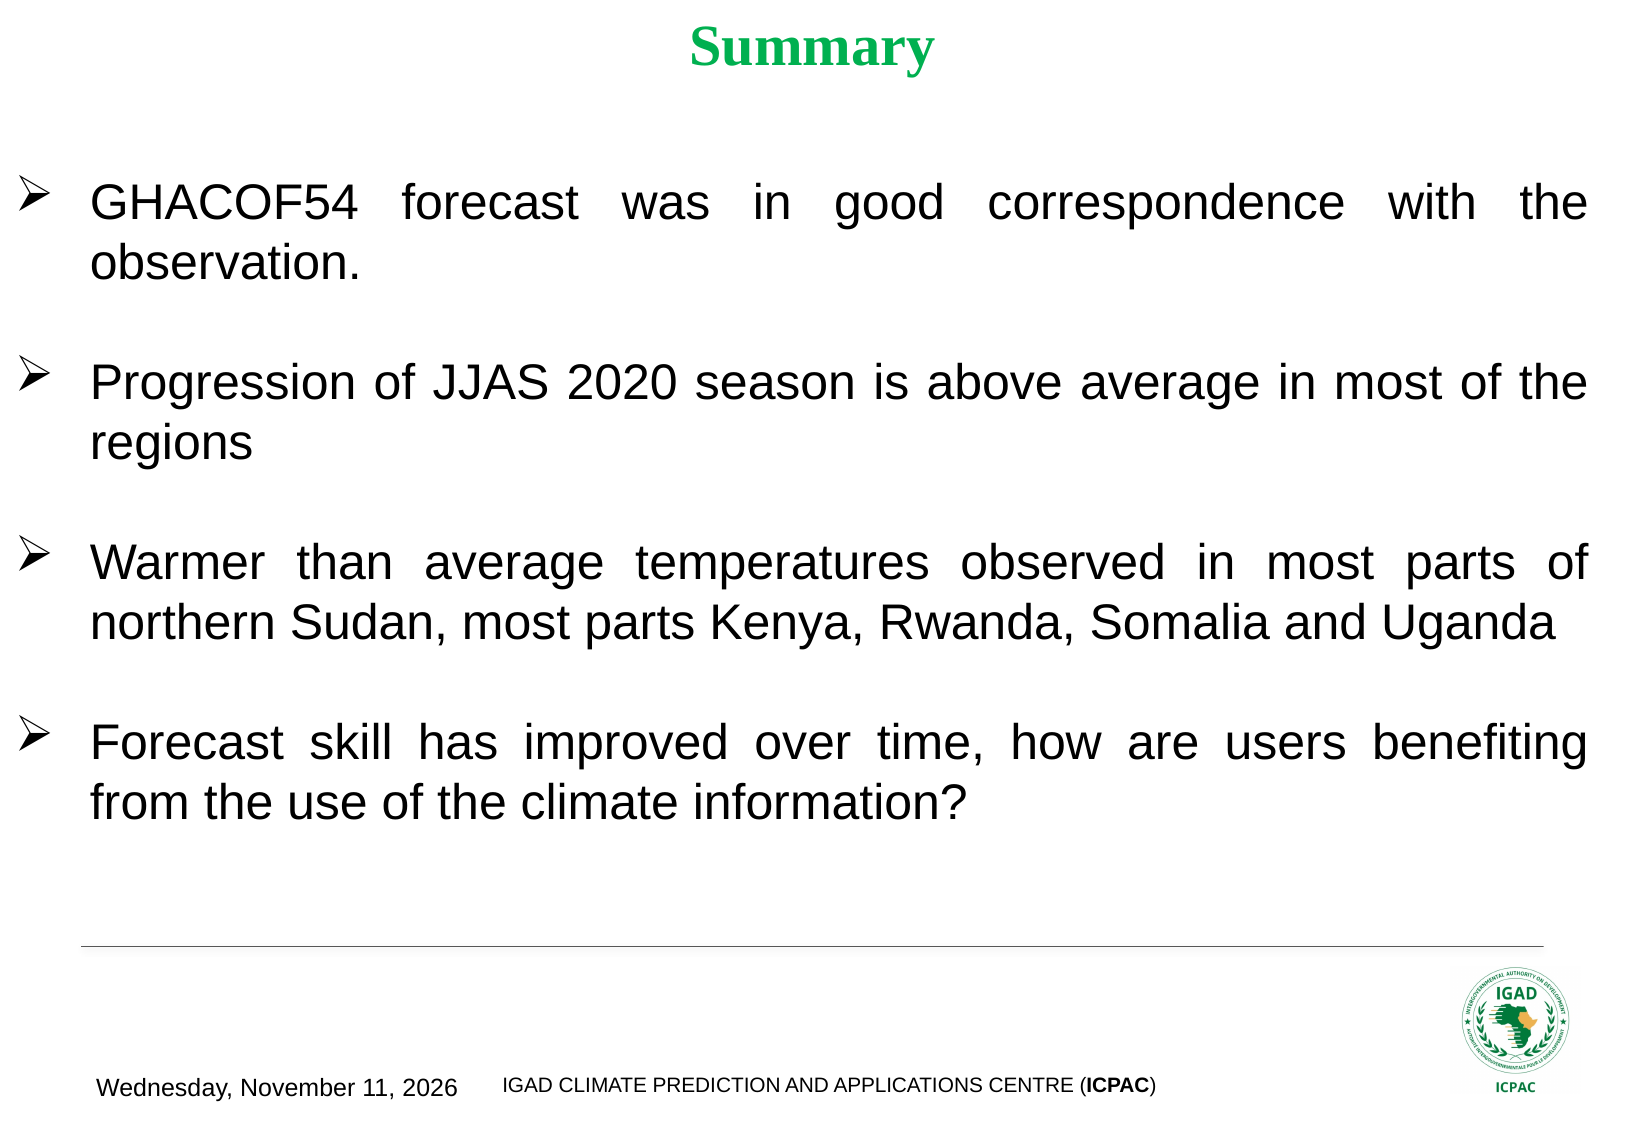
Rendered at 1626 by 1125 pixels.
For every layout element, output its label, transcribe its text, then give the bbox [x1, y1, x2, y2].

text_box IGAD CLIMATE PREDICTION AND APPLICATIONS CENTRE (ICPAC) [487, 1064, 1195, 1094]
picture [1449, 965, 1581, 1095]
title Summary [0, 6, 1625, 78]
text_box GHACOF54 forecast was in good correspondence with the observation. Progression of JJAS 2020 season is above average in most of the regions Warmer than average temperatures observed in most parts of northern Sudan, most parts Kenya, Rwanda, Somalia and Uganda Forecast skill has improved over time, how are users benefiting from the use of the climate information? [0, 101, 1604, 837]
text_box Wednesday, August 26, 2020 [81, 1064, 487, 1094]
